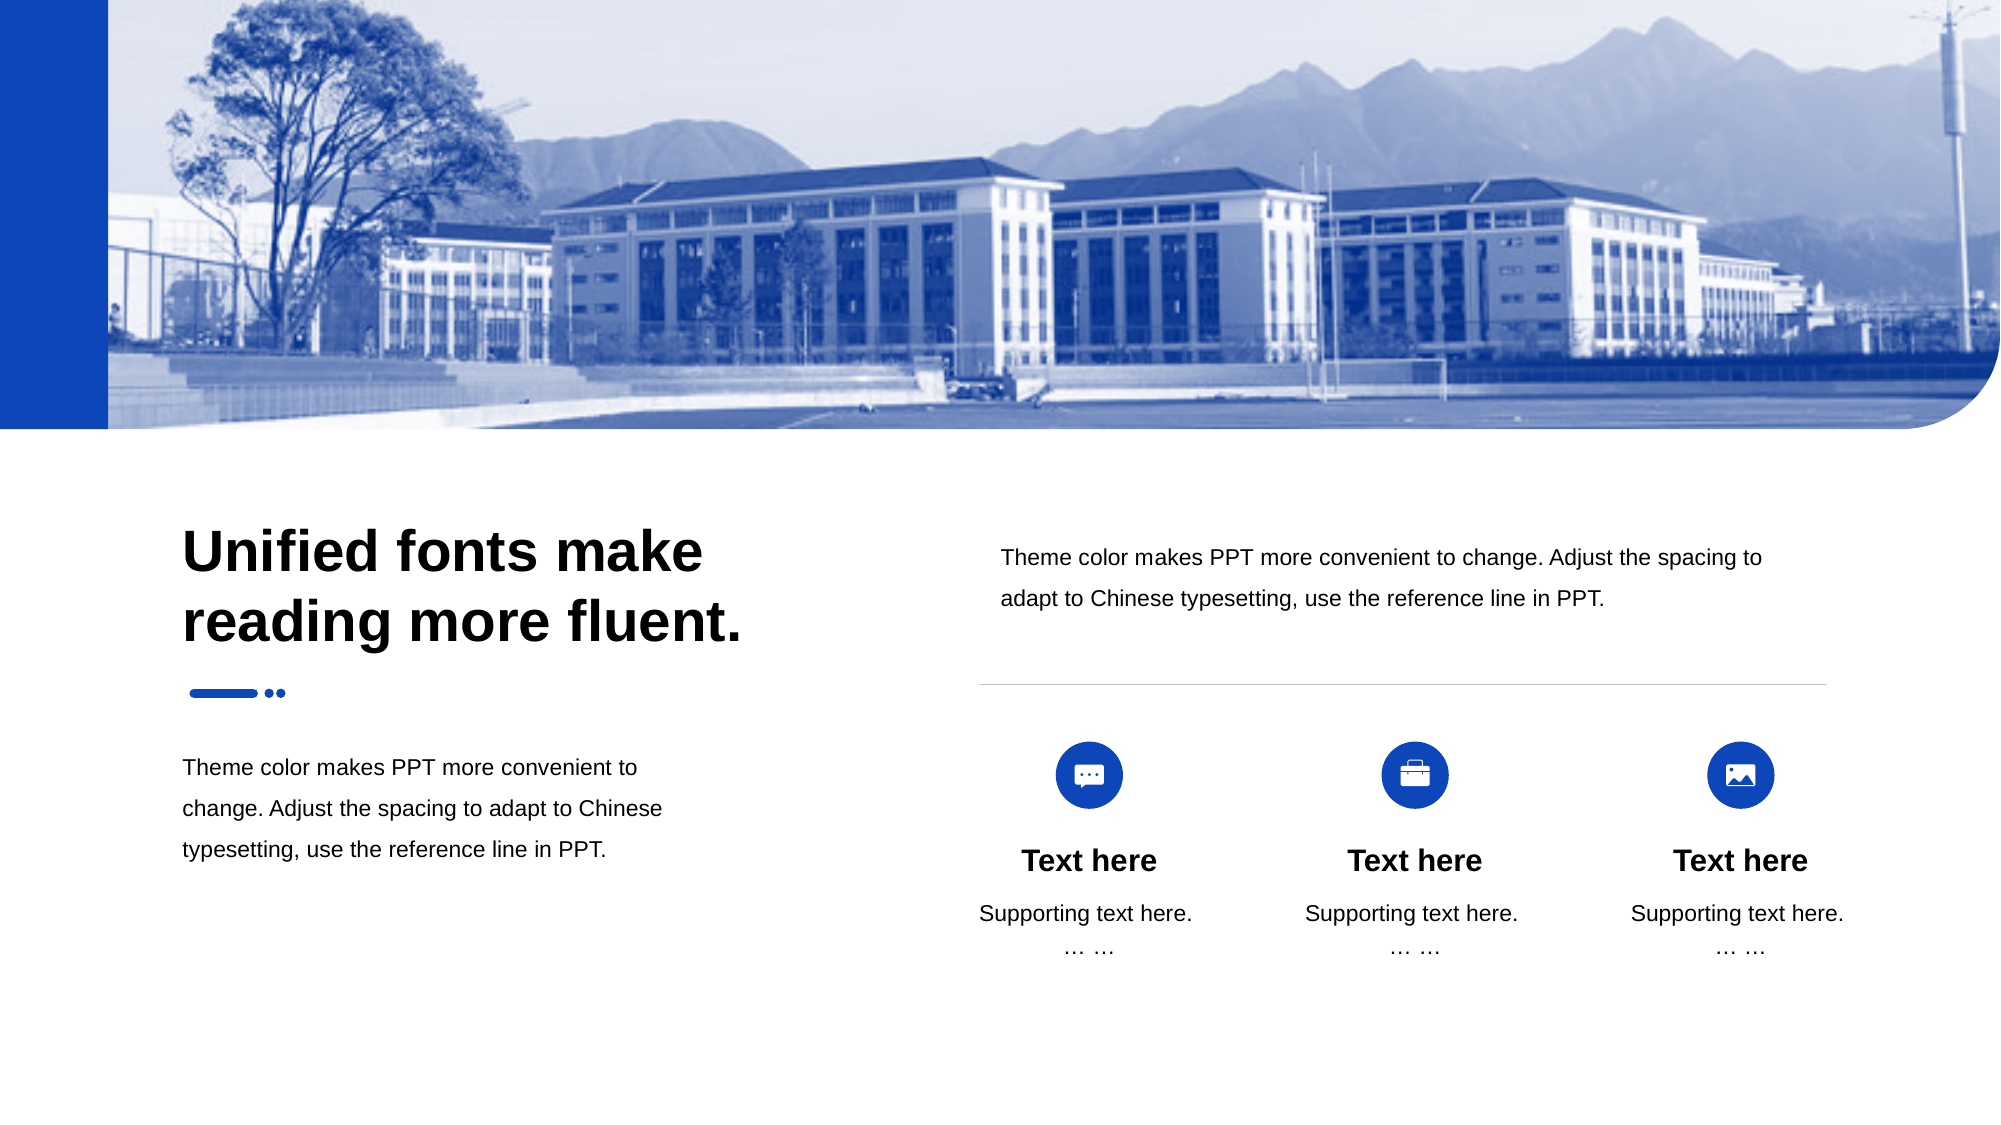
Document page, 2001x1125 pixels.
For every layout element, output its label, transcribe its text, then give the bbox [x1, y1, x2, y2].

text_box Theme color m akes PPT more convenient to change. Adjust the spacing to adapt to Chinese typesetting, use the reference line in PPT. [985, 521, 1796, 619]
text_box [0, 0, 2000, 431]
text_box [955, 741, 1224, 1000]
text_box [1607, 741, 1875, 1000]
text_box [1281, 741, 1549, 1000]
text_box Theme color m akes PPT more convenient to change. Adjust the spacing to adapt to Chinese typesetting, use the reference line in PPT. [167, 731, 741, 952]
text_box Unif ied fonts make reading more fluent. [167, 521, 815, 661]
text_box [0, 0, 109, 430]
